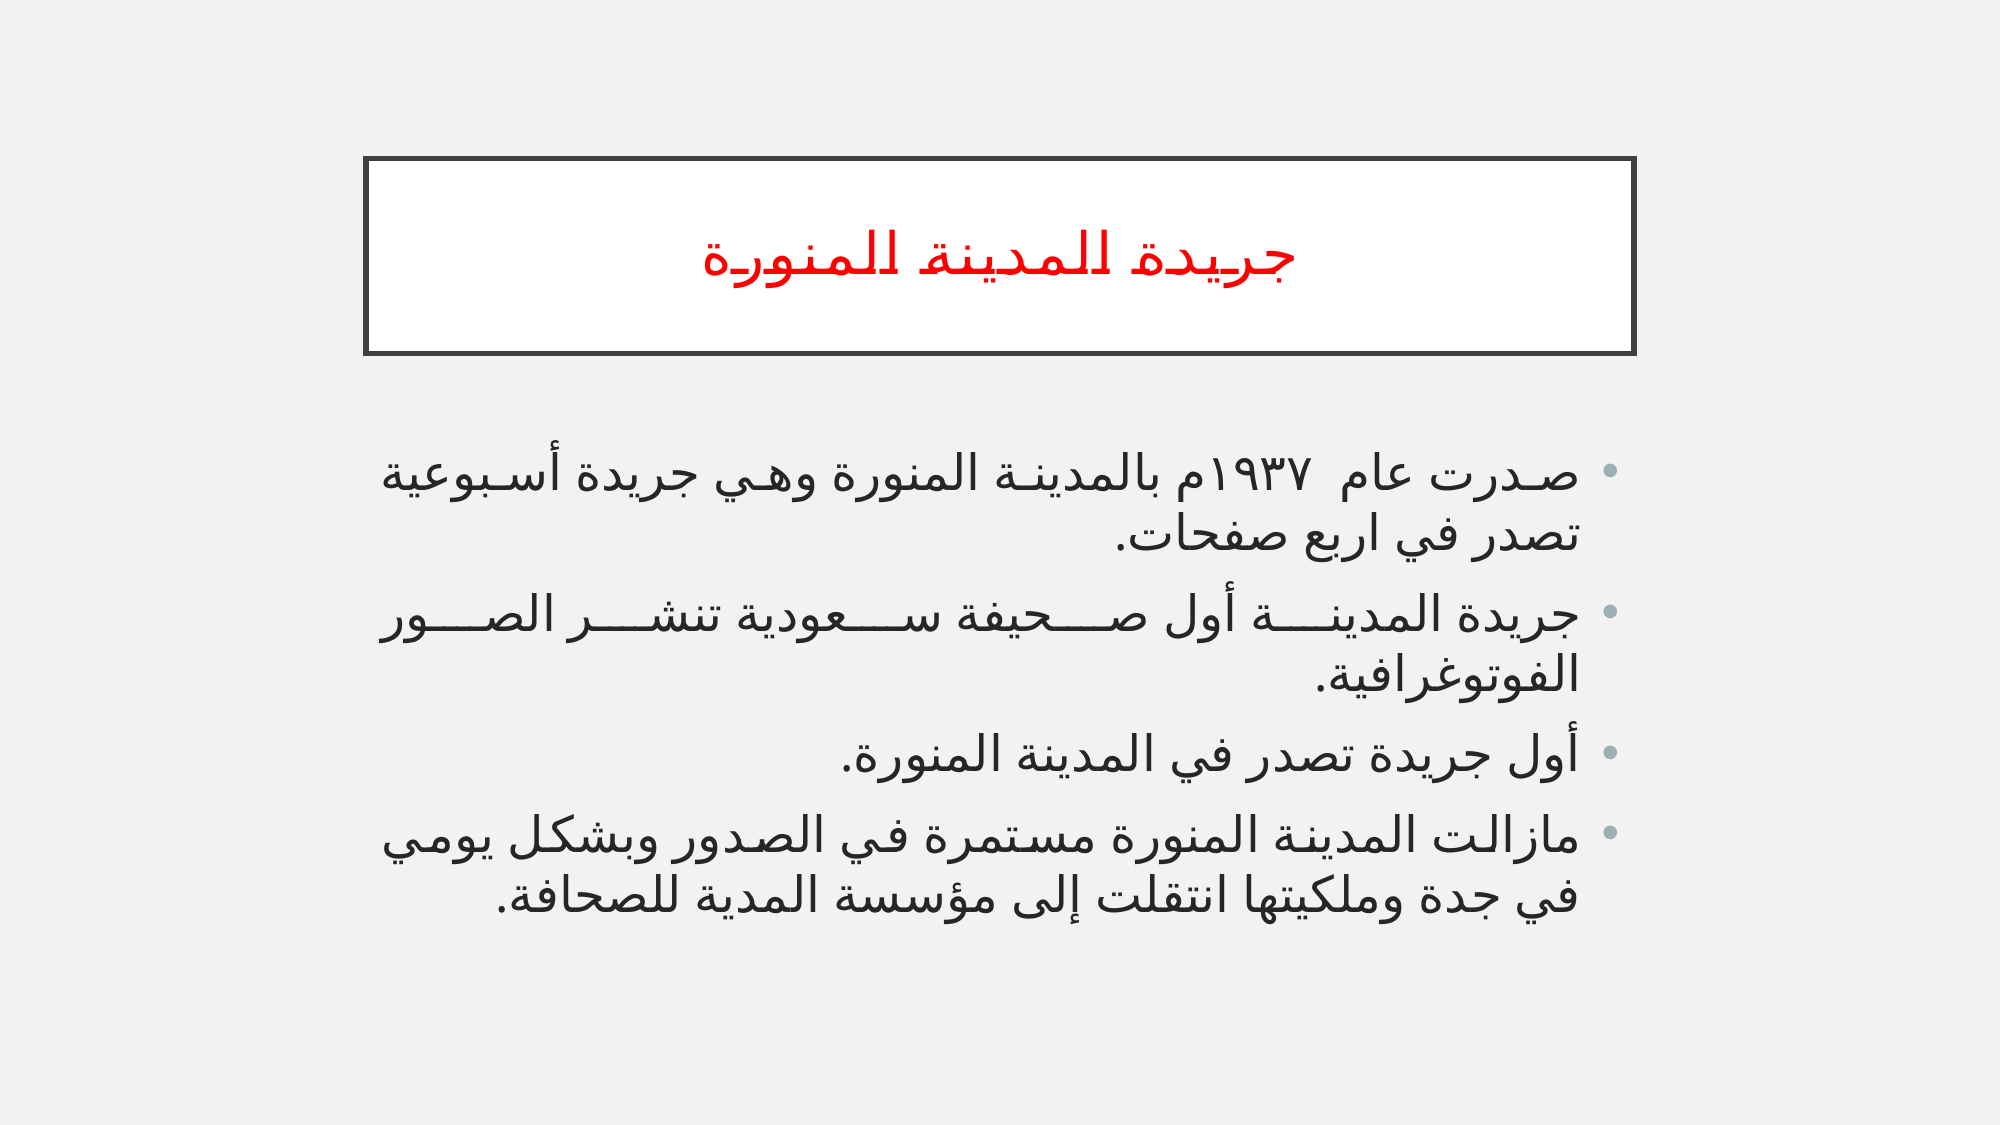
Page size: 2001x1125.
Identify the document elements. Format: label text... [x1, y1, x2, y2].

title جريدة المدينة المنورة [363, 156, 1637, 356]
list صدرت عام ١٩٣٧م بالمدينة المنورة وهي جريدة أسبوعية تصدر في اربع صفحات. جريدة المدينة أول صحيفة سعودية تنشر الصور الفوتوغرافية. أول جريدة تصدر في المدينة المنورة. مازالت المدينة المنورة مستمرة في الصدور وبشكل يومي في جدة وملكيتها انتقلت إلى مؤسسة المدية للصحافة. [366, 432, 1634, 942]
